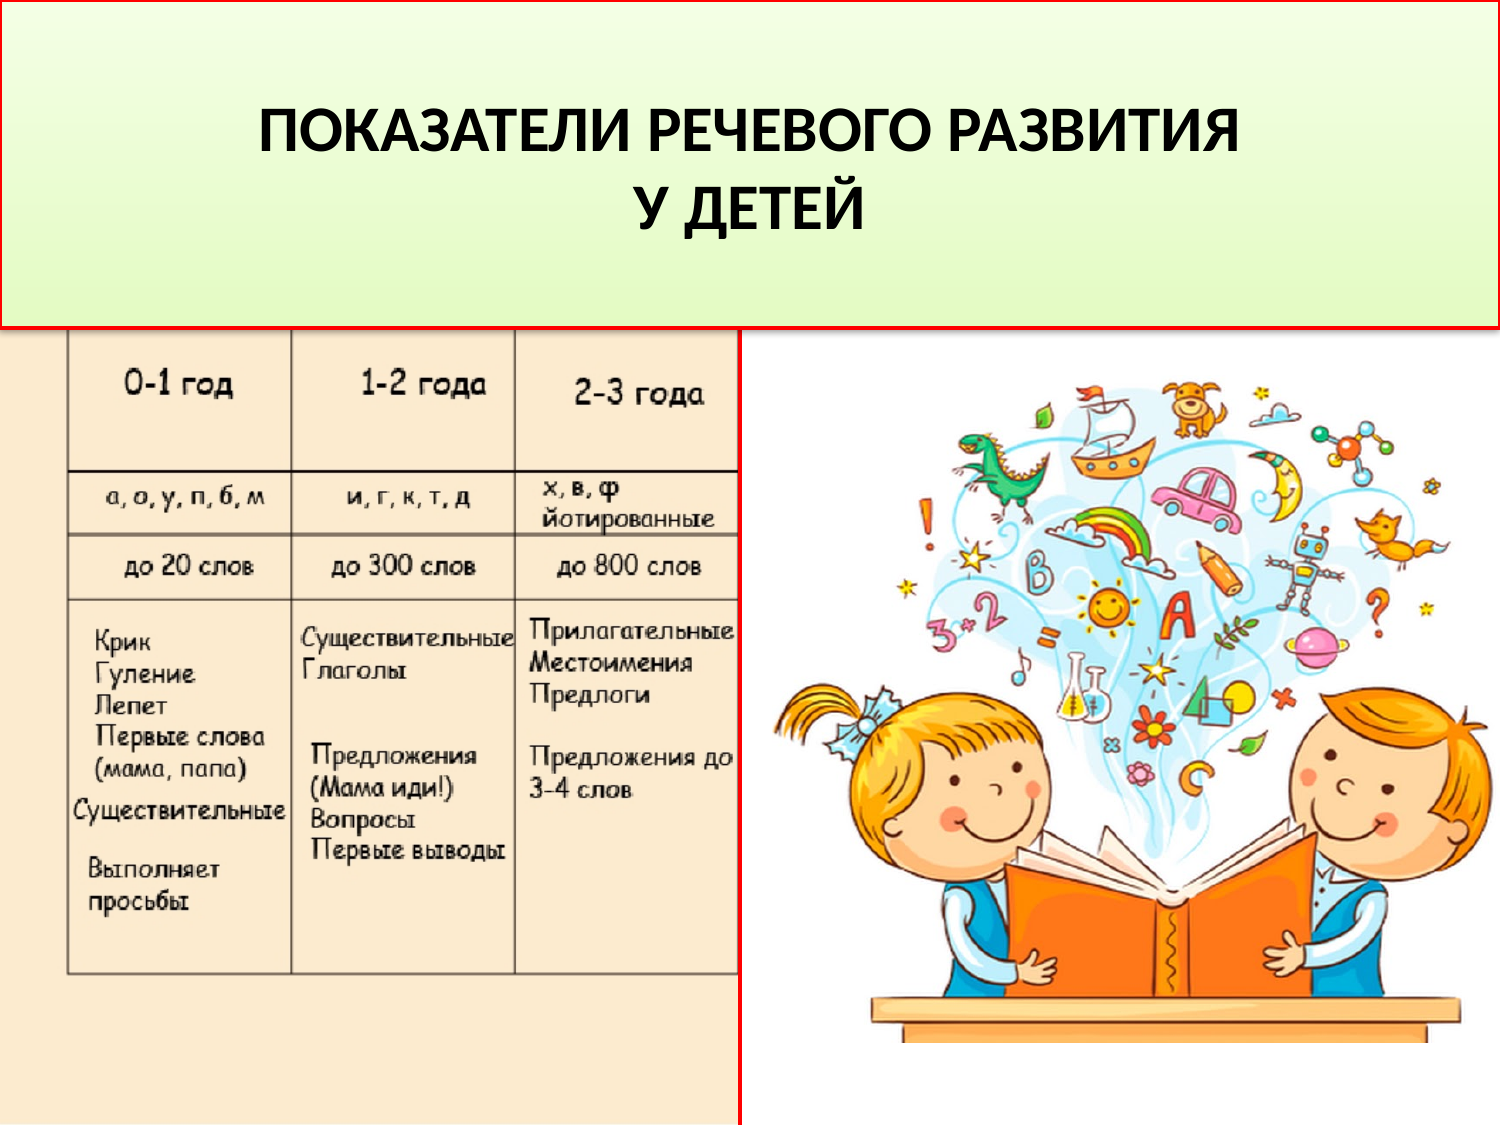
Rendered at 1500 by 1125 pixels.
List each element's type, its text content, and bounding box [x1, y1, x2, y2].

picture [771, 374, 1500, 1044]
title ПОКАЗАТЕЛИ РЕЧЕВОГО РАЗВИТИЯ У ДЕТЕЙ [0, 0, 1500, 329]
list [0, 269, 739, 1125]
